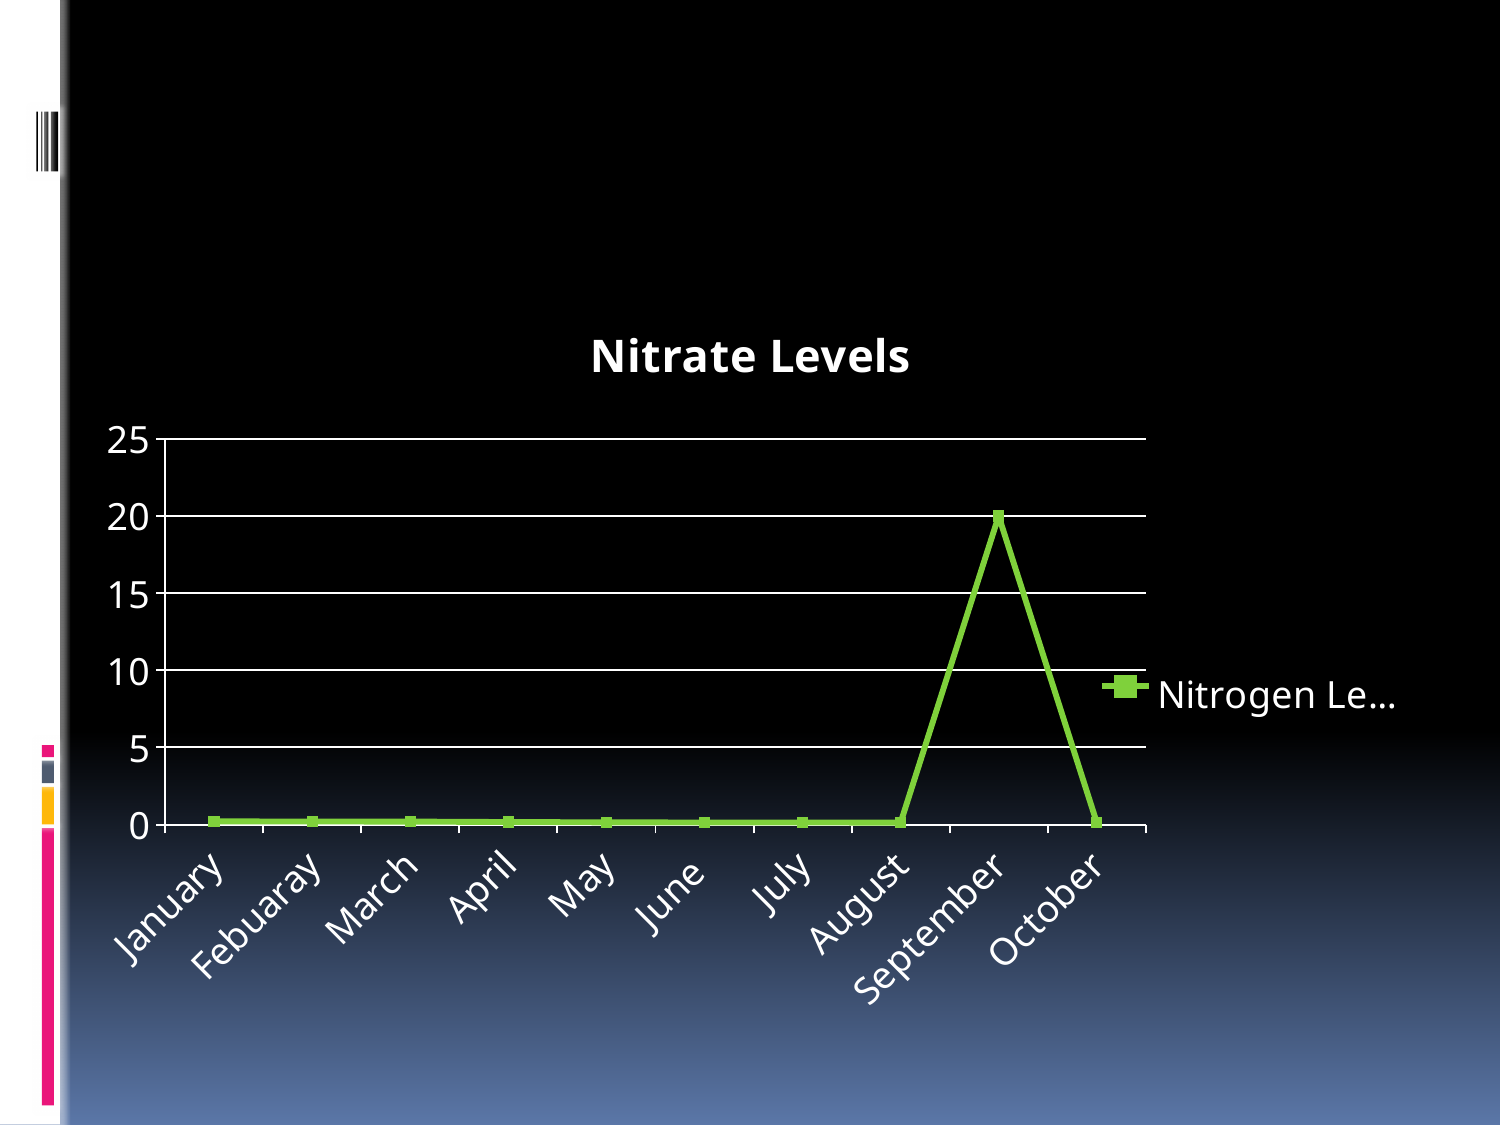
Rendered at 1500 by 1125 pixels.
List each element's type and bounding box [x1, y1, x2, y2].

chart [74, 286, 1426, 1031]
